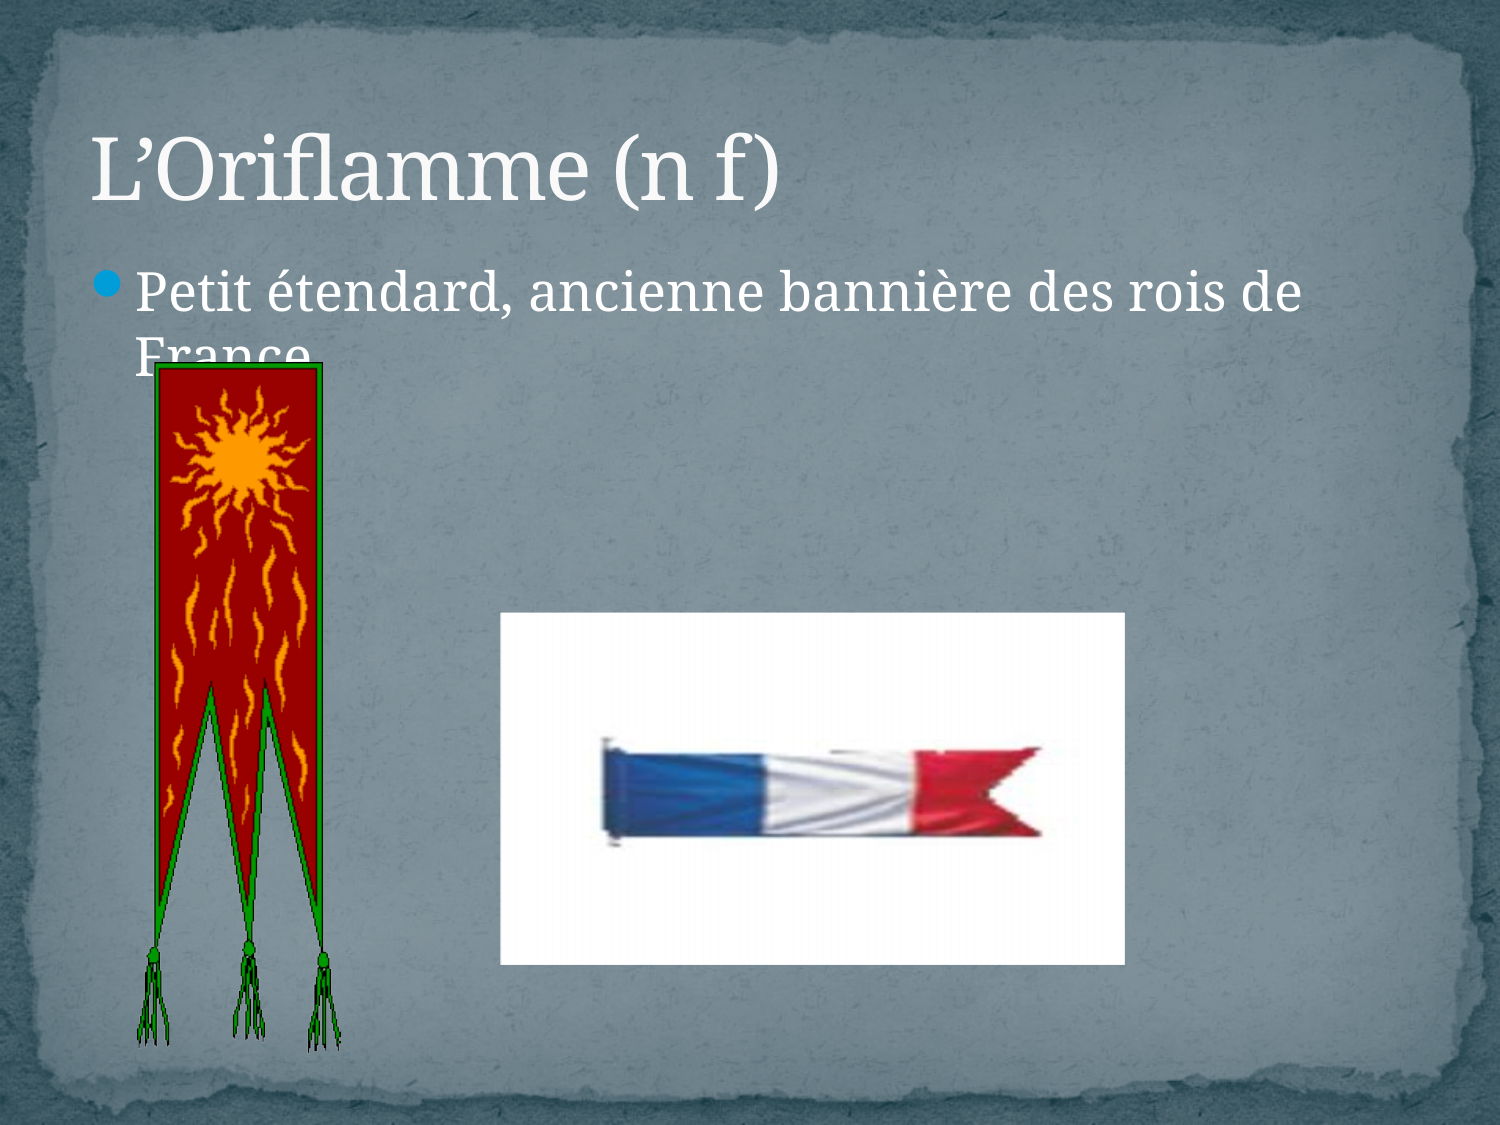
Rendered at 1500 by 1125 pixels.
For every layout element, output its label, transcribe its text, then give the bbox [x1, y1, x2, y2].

picture [502, 478, 1124, 1100]
list Petit étendard, ancienne bannière des rois de France [75, 249, 1425, 1000]
title L’Oriflamme (n f) [74, 24, 1425, 225]
picture [137, 362, 341, 1055]
